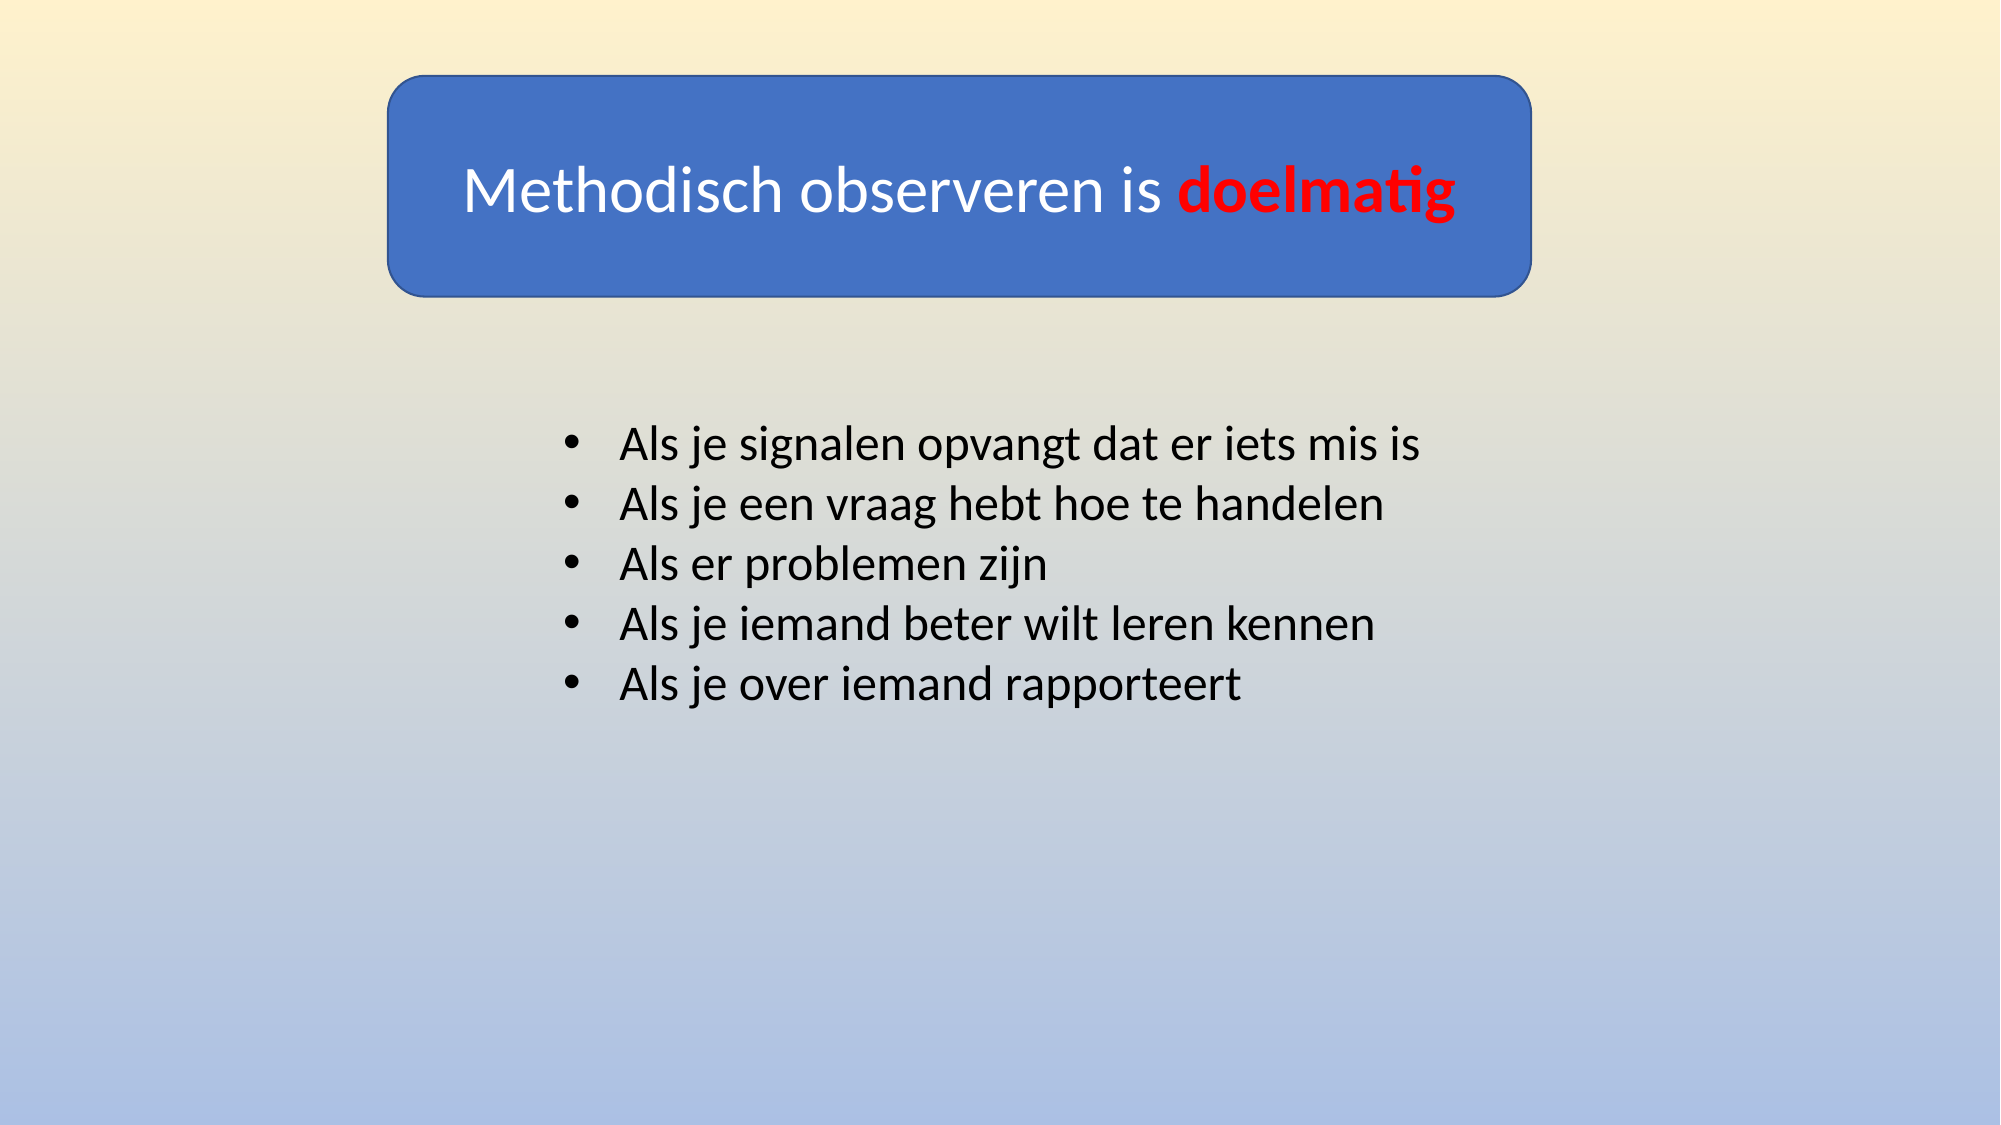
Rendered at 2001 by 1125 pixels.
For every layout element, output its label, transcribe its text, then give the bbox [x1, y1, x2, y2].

text_box Methodisch observeren is doelmatig [386, 74, 1533, 298]
text_box Als je signalen opvangt dat er iets mis is Als je een vraag hebt hoe te handelen Als er problemen zijn Als je iemand beter wilt leren kennen Als je over iemand rapporteert [548, 403, 2000, 719]
